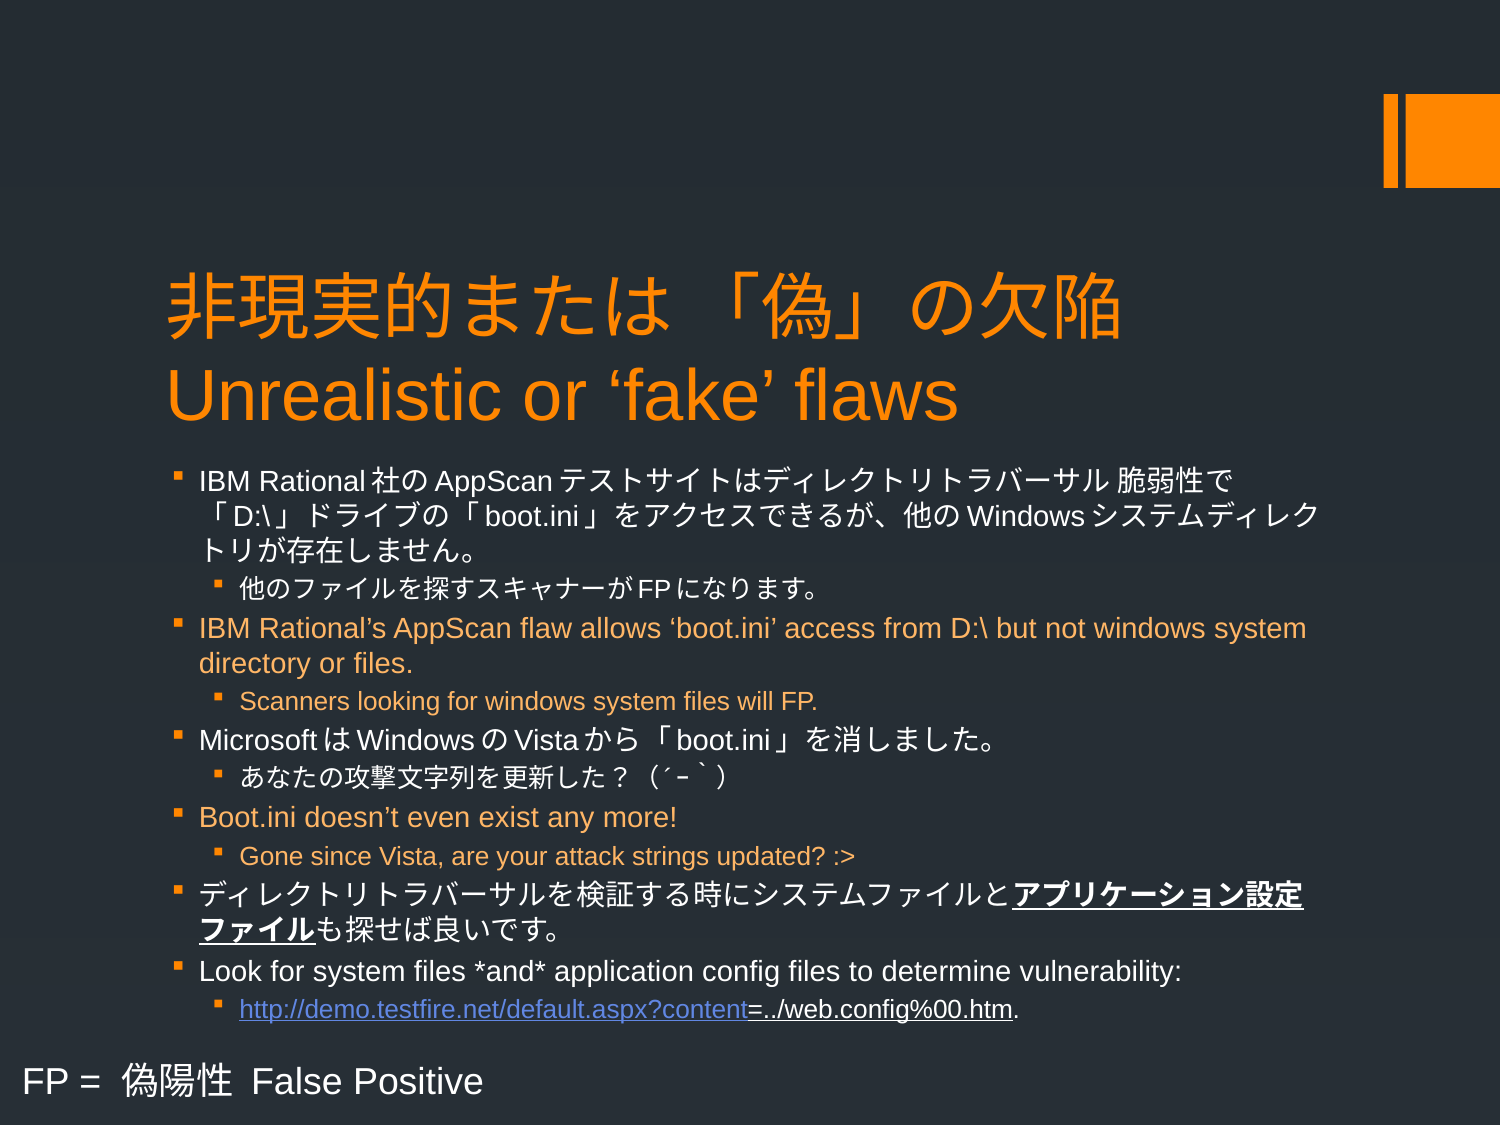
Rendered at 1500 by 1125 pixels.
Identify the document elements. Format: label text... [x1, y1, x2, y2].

text_box FP = 偽陽性 False Positive [7, 1049, 510, 1110]
title 非現実的または 「偽」の欠陥 Unrealistic or ‘fake’ flaws [150, 253, 1350, 443]
list IBM Rational社のAppScanテストサイトはディレクトリトラバーサル 脆弱性で「D:\」ドライブの「boot.ini」をアクセスできるが、他のWindowsシステムディレクトリが存在しません。 他のファイルを探すスキャナーがFPになります。 IBM Rational’s AppScan flaw allows ‘boot.ini’ access from D:\ but not windows system directory or files. Scanners looking for windows system files will FP. MicrosoftはWindowsのVistaから「boot.ini」を消しました。 あなたの攻撃文字列を更新した？（´ｰ｀） Boot.ini doesn’t even exist any more! Gone since Vista, are your attack strings updated? :> ディレクトリトラバーサルを検証する時にシステムファイルとアプリケーション設定ファイルも探せば良いです。 Look for system files *and* application config files to determine vulnerability: http://demo.testfire.net/default.aspx?content=../web.config%00.htm. [150, 454, 1350, 1035]
